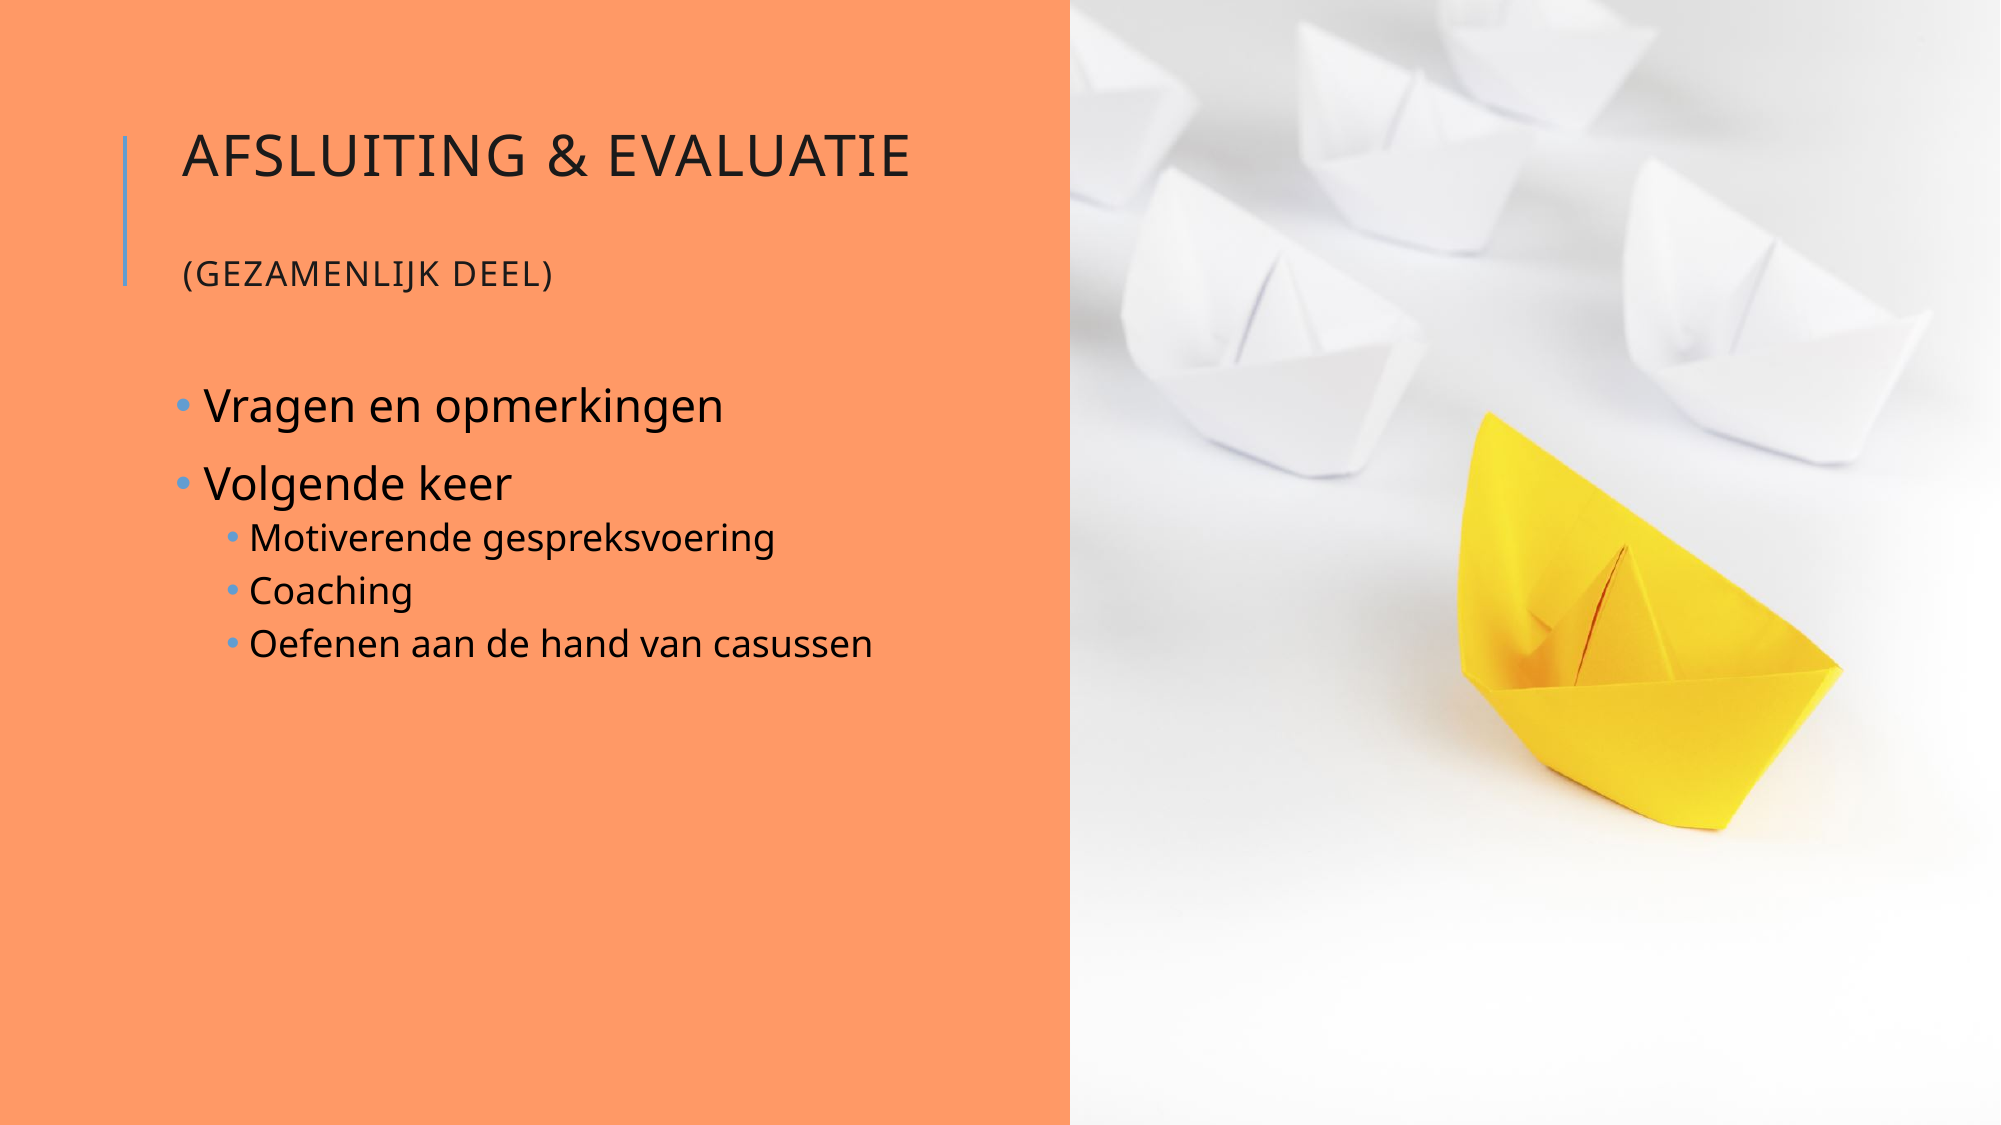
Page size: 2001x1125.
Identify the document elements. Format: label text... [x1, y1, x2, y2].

list Vragen en opmerkingen Volgende keer Motiverende gespreksvoering Coaching Oefenen aan de hand van casussen [168, 375, 1062, 1035]
picture [1069, 0, 2000, 1125]
title Afsluiting & evaluatie (gezamenlijk deel) [168, 124, 930, 307]
